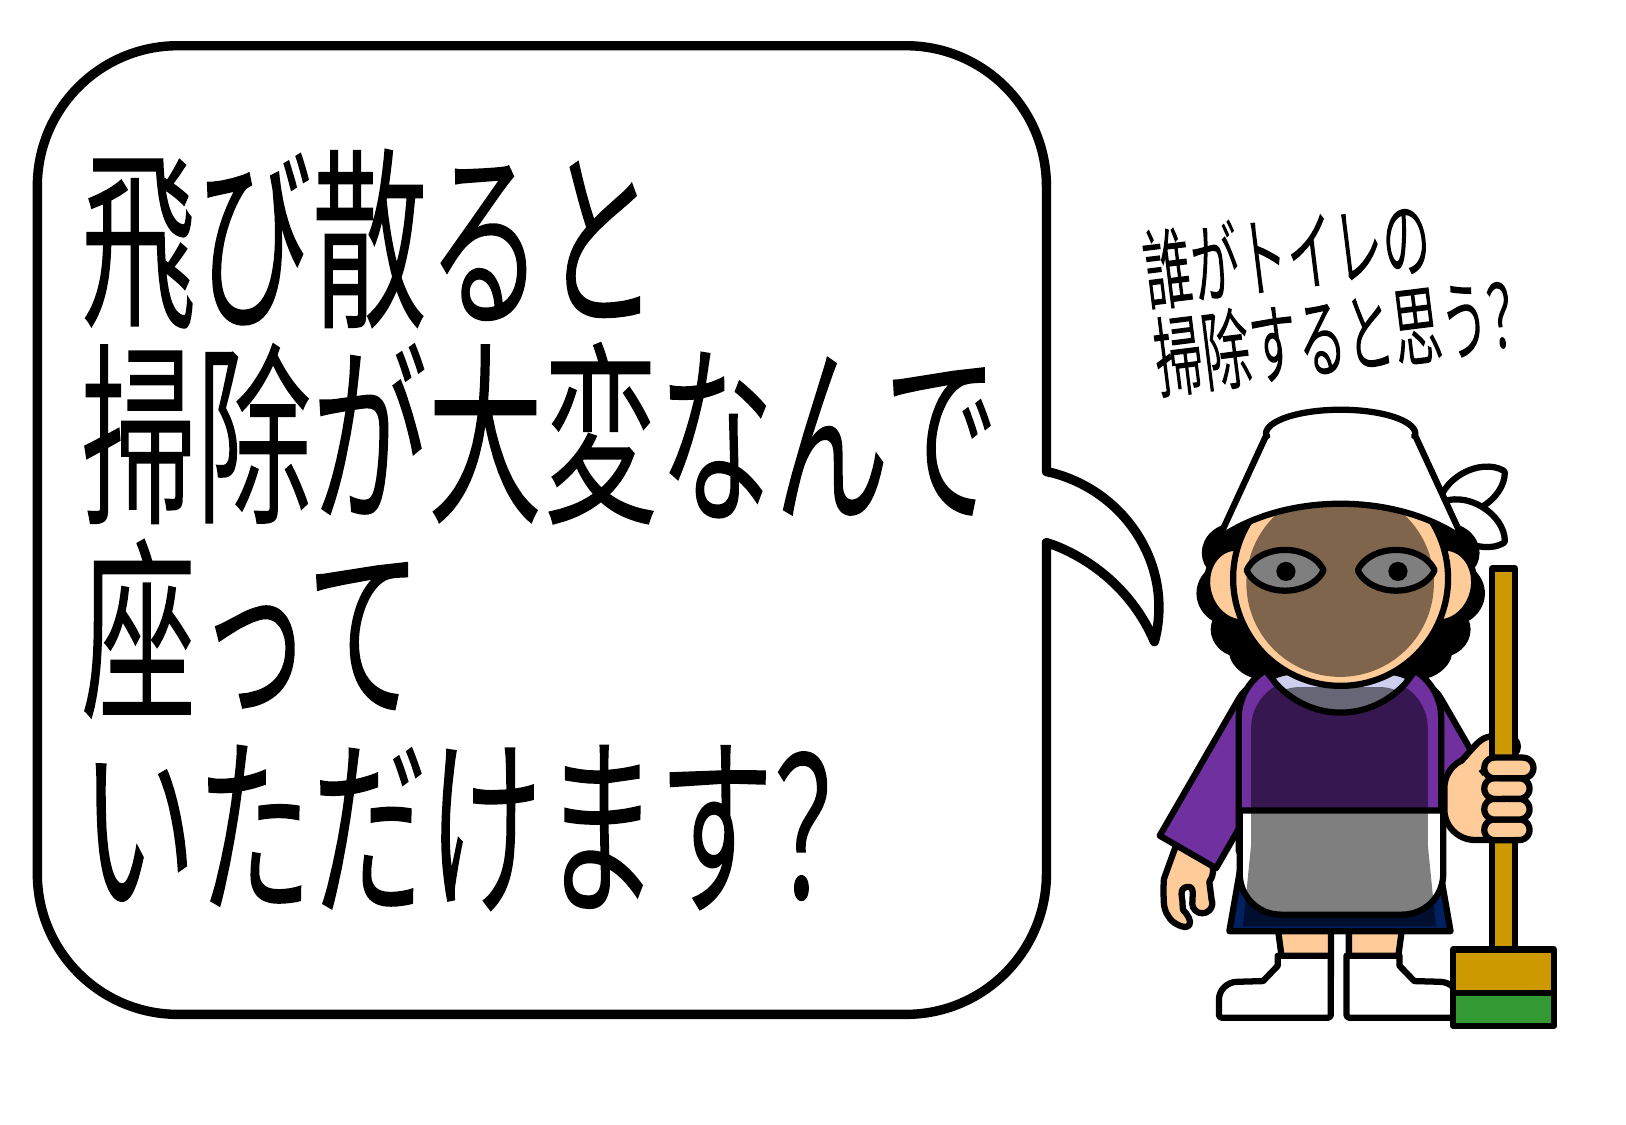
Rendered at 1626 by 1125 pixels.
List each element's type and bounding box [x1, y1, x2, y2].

text_box [37, 45, 1145, 1015]
text_box [1150, 409, 1555, 1027]
